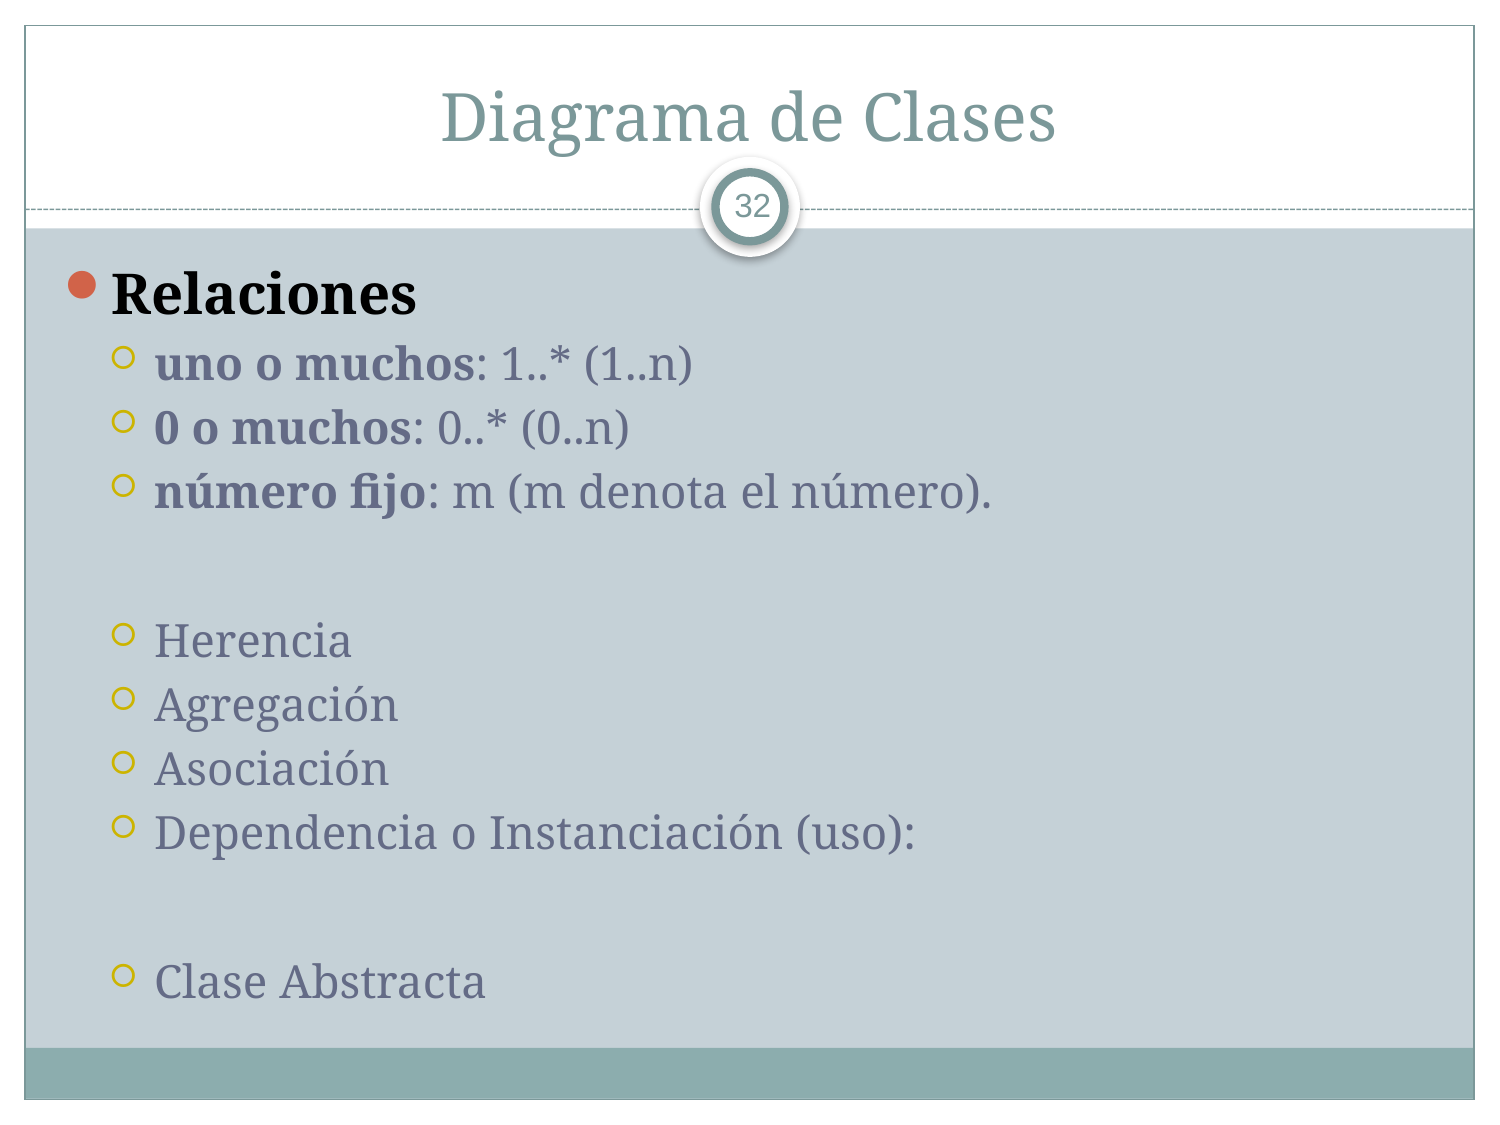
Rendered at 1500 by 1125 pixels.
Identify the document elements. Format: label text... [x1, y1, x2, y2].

list Relaciones uno o muchos: 1..* (1..n) 0 o muchos: 0..* (0..n) número fijo: m (m denota el número). Herencia Agregación Asociación Dependencia o Instanciación (uso): Clase Abstracta [49, 250, 1445, 1001]
slide_number 32 [715, 168, 791, 241]
title Diagrama de Clases [49, 37, 1450, 162]
